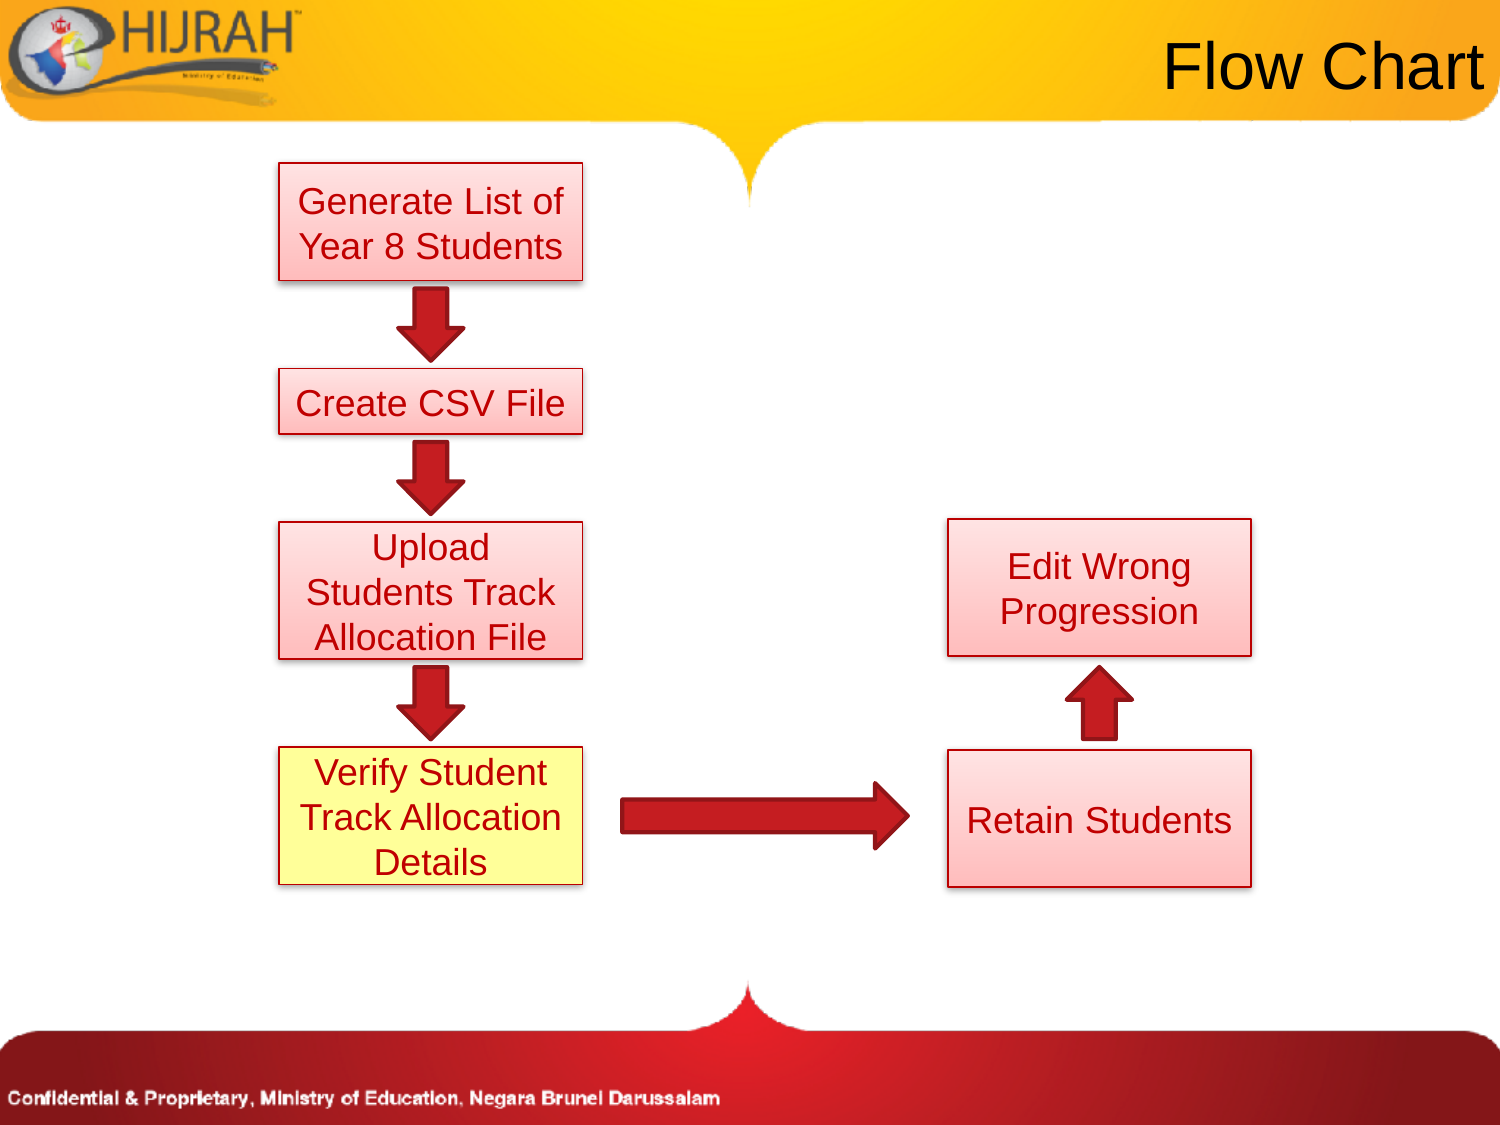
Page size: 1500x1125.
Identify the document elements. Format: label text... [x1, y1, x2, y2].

text_box Generate List of Year 8 Students [278, 162, 583, 281]
text_box [396, 665, 466, 742]
title Flow Chart [324, 0, 1500, 126]
text_box [396, 286, 466, 363]
text_box [620, 781, 910, 851]
text_box Edit Wrong Progression [947, 518, 1252, 657]
text_box Upload Students Track Allocation File [278, 521, 583, 660]
text_box [1064, 664, 1135, 742]
picture [0, 0, 1500, 1125]
text_box Create CSV File [278, 368, 583, 435]
text_box [396, 441, 466, 517]
text_box Retain Students [947, 749, 1252, 888]
text_box Verify Student Track Allocation Details [278, 746, 583, 885]
